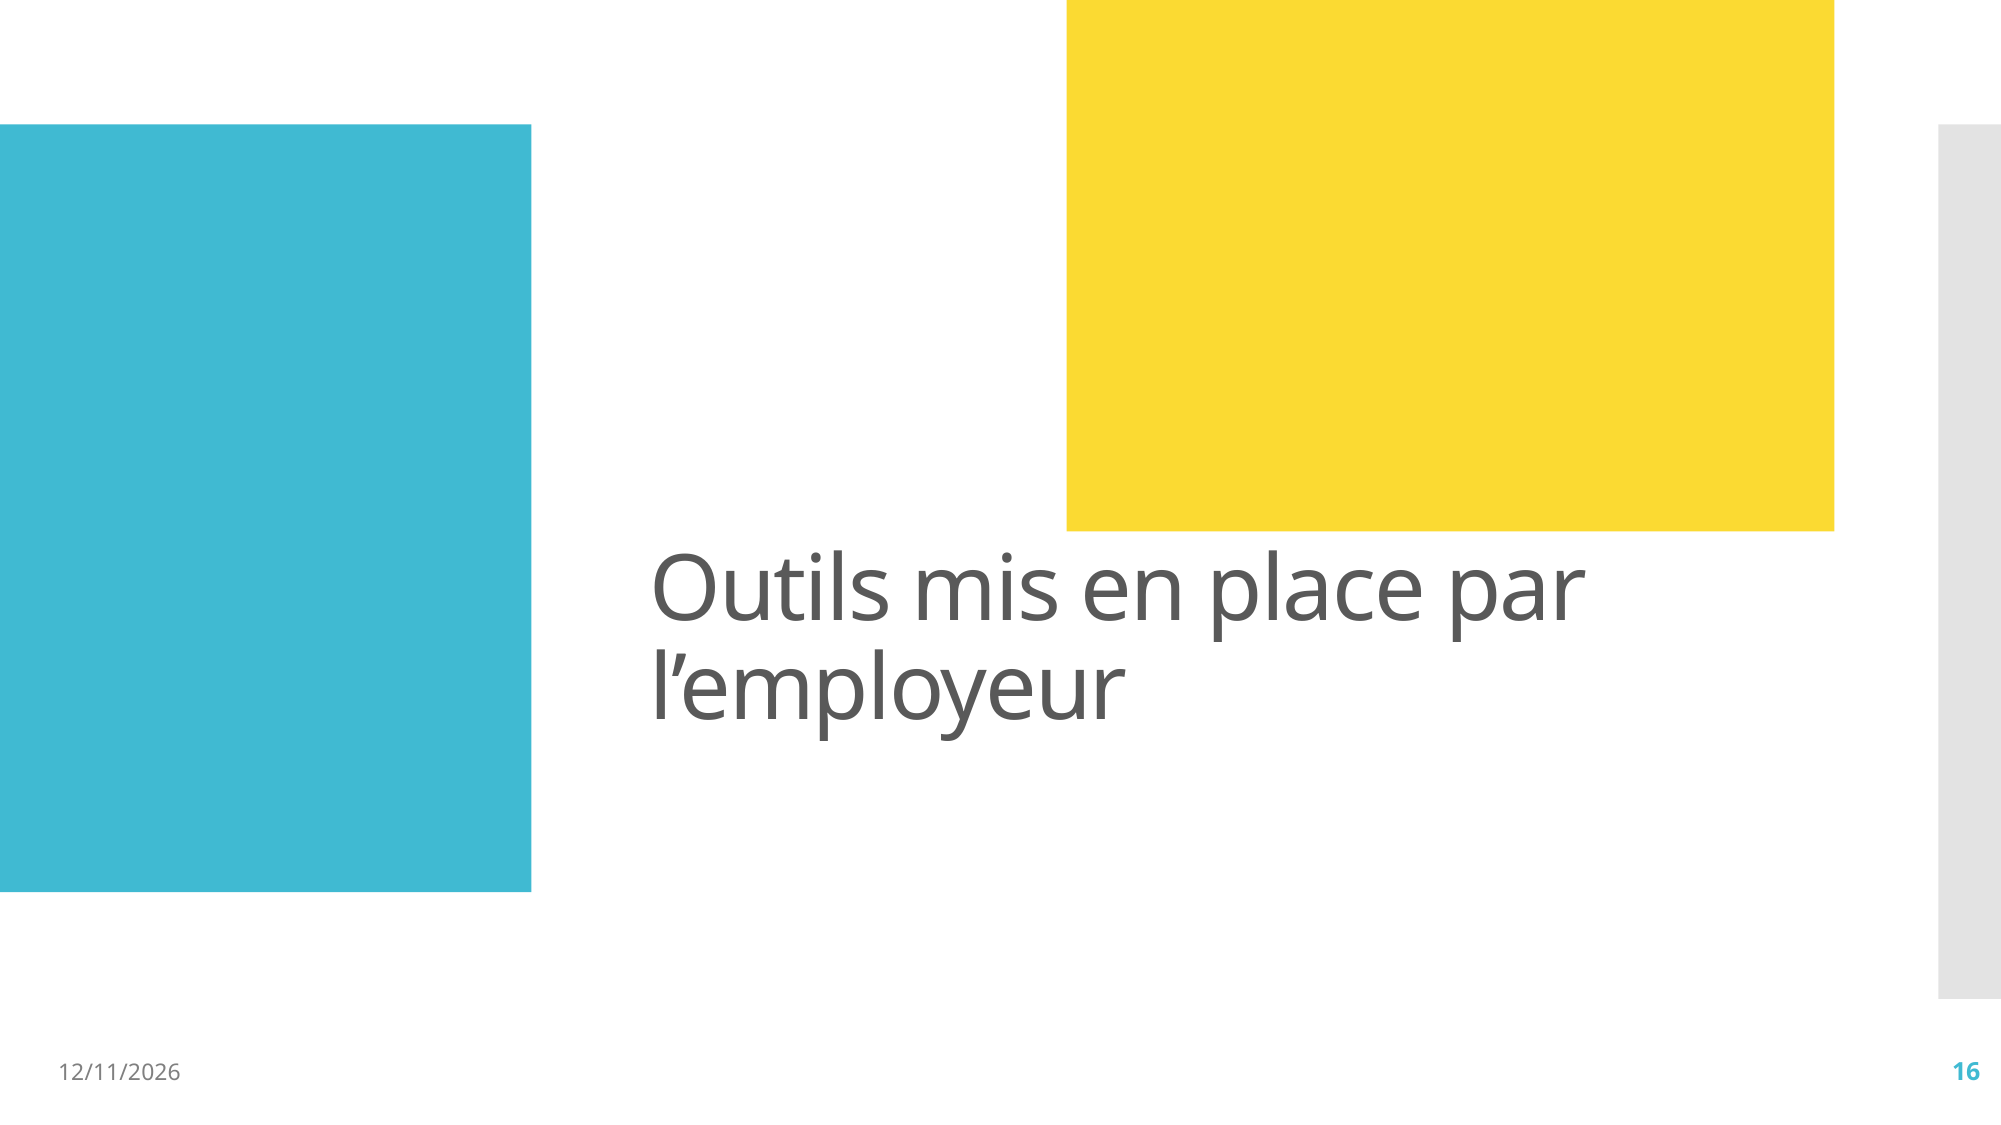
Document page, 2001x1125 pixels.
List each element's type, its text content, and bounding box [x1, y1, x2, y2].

slide_number 16 [1744, 1042, 1996, 1103]
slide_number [43, 1042, 493, 1103]
title Outils mis en place par l’employeur [634, 213, 1835, 747]
